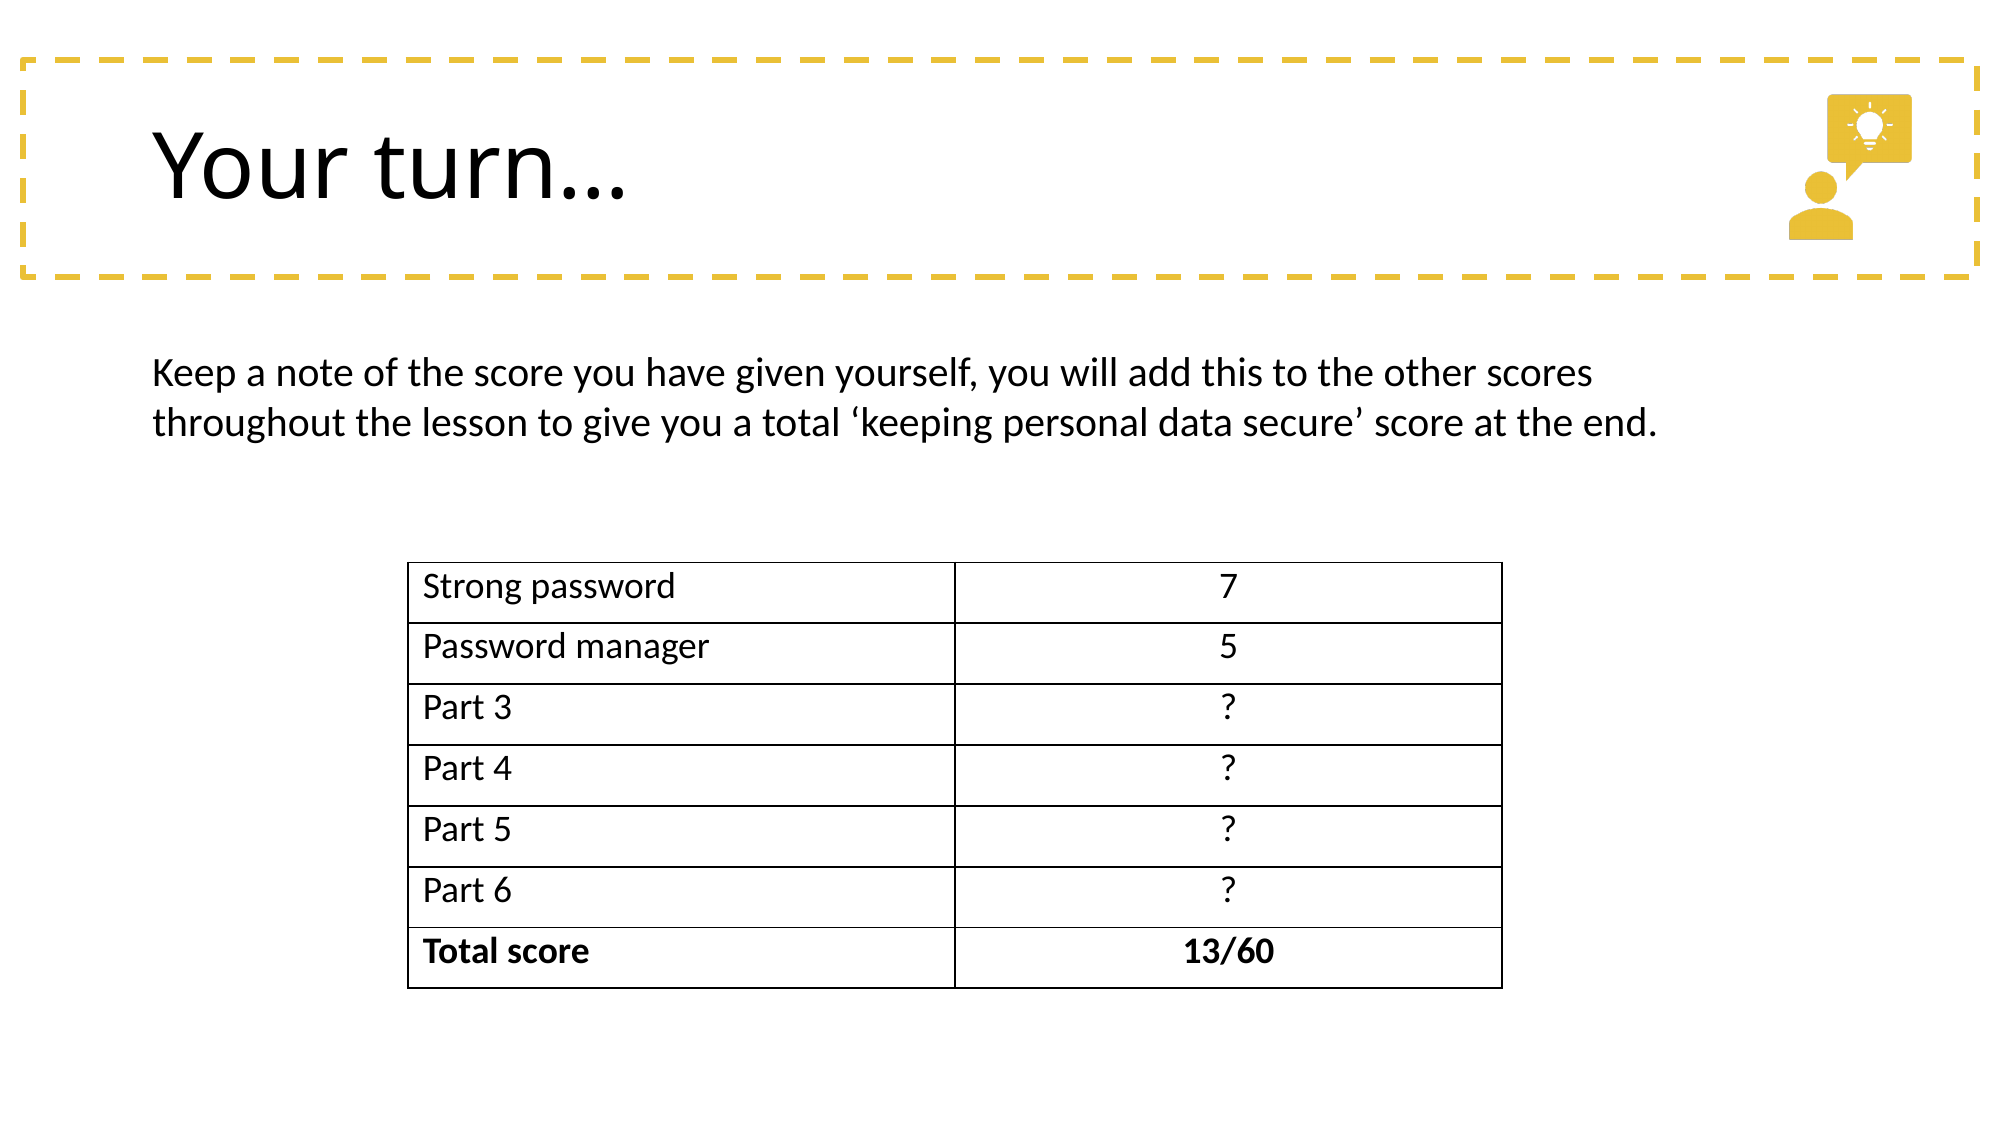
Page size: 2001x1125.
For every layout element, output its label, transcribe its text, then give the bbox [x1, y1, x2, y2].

table_cell 5 [956, 624, 1501, 683]
table_cell Part 4 [409, 746, 954, 805]
picture [1863, 78, 1938, 254]
table_cell 13/60 [956, 928, 1501, 987]
table_cell ? [956, 807, 1501, 866]
table_cell Part 3 [409, 685, 954, 744]
title Your turn… [137, 59, 1863, 278]
table_header Strong password [409, 563, 954, 622]
table_cell Total score [409, 928, 954, 987]
table_cell Part 5 [409, 807, 954, 866]
table_header 7 [956, 563, 1501, 622]
table_cell Password manager [409, 624, 954, 683]
text_box Keep a note of the score you have given yourself, you will add this to the other scores throughout the lesson to give you a total ‘keeping personal data secure’ score at the end. [137, 337, 1773, 452]
table_cell Part 6 [409, 868, 954, 927]
table_cell ? [956, 746, 1501, 805]
table_cell ? [956, 868, 1501, 927]
table_cell ? [956, 685, 1501, 744]
